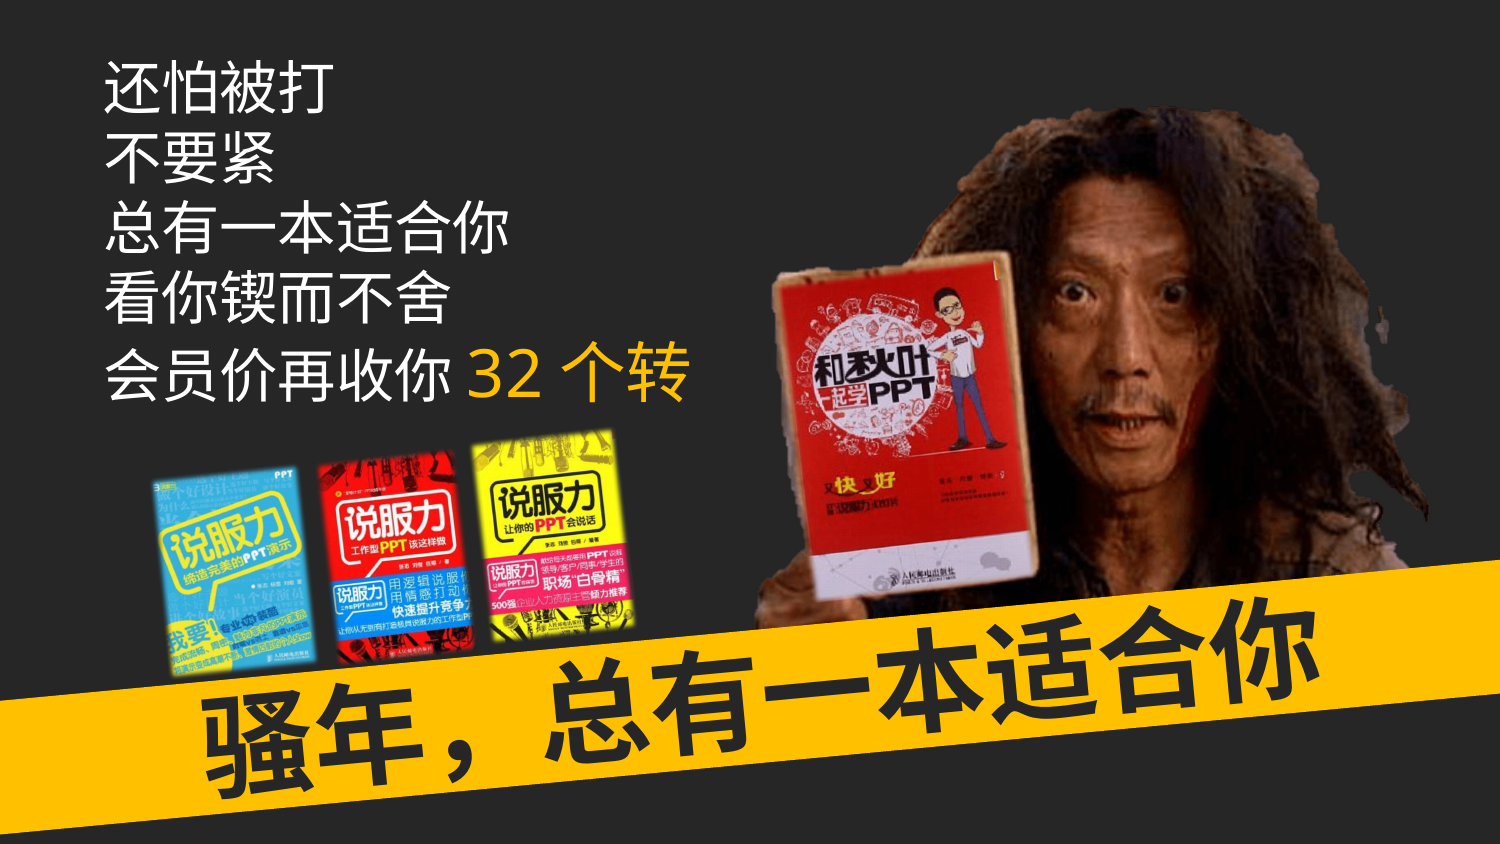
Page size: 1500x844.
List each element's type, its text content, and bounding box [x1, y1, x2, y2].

text_box 骚年，总有一本适合你 [180, 623, 1343, 823]
picture [706, 102, 1498, 648]
picture [473, 431, 633, 640]
text_box 还怕被打 不要紧 总有一本适合你 看你锲而不舍 会员价再收你32个转 [88, 43, 786, 419]
text_box [0, 683, 193, 835]
text_box [1338, 653, 1500, 709]
picture [154, 468, 315, 675]
picture [320, 452, 472, 662]
